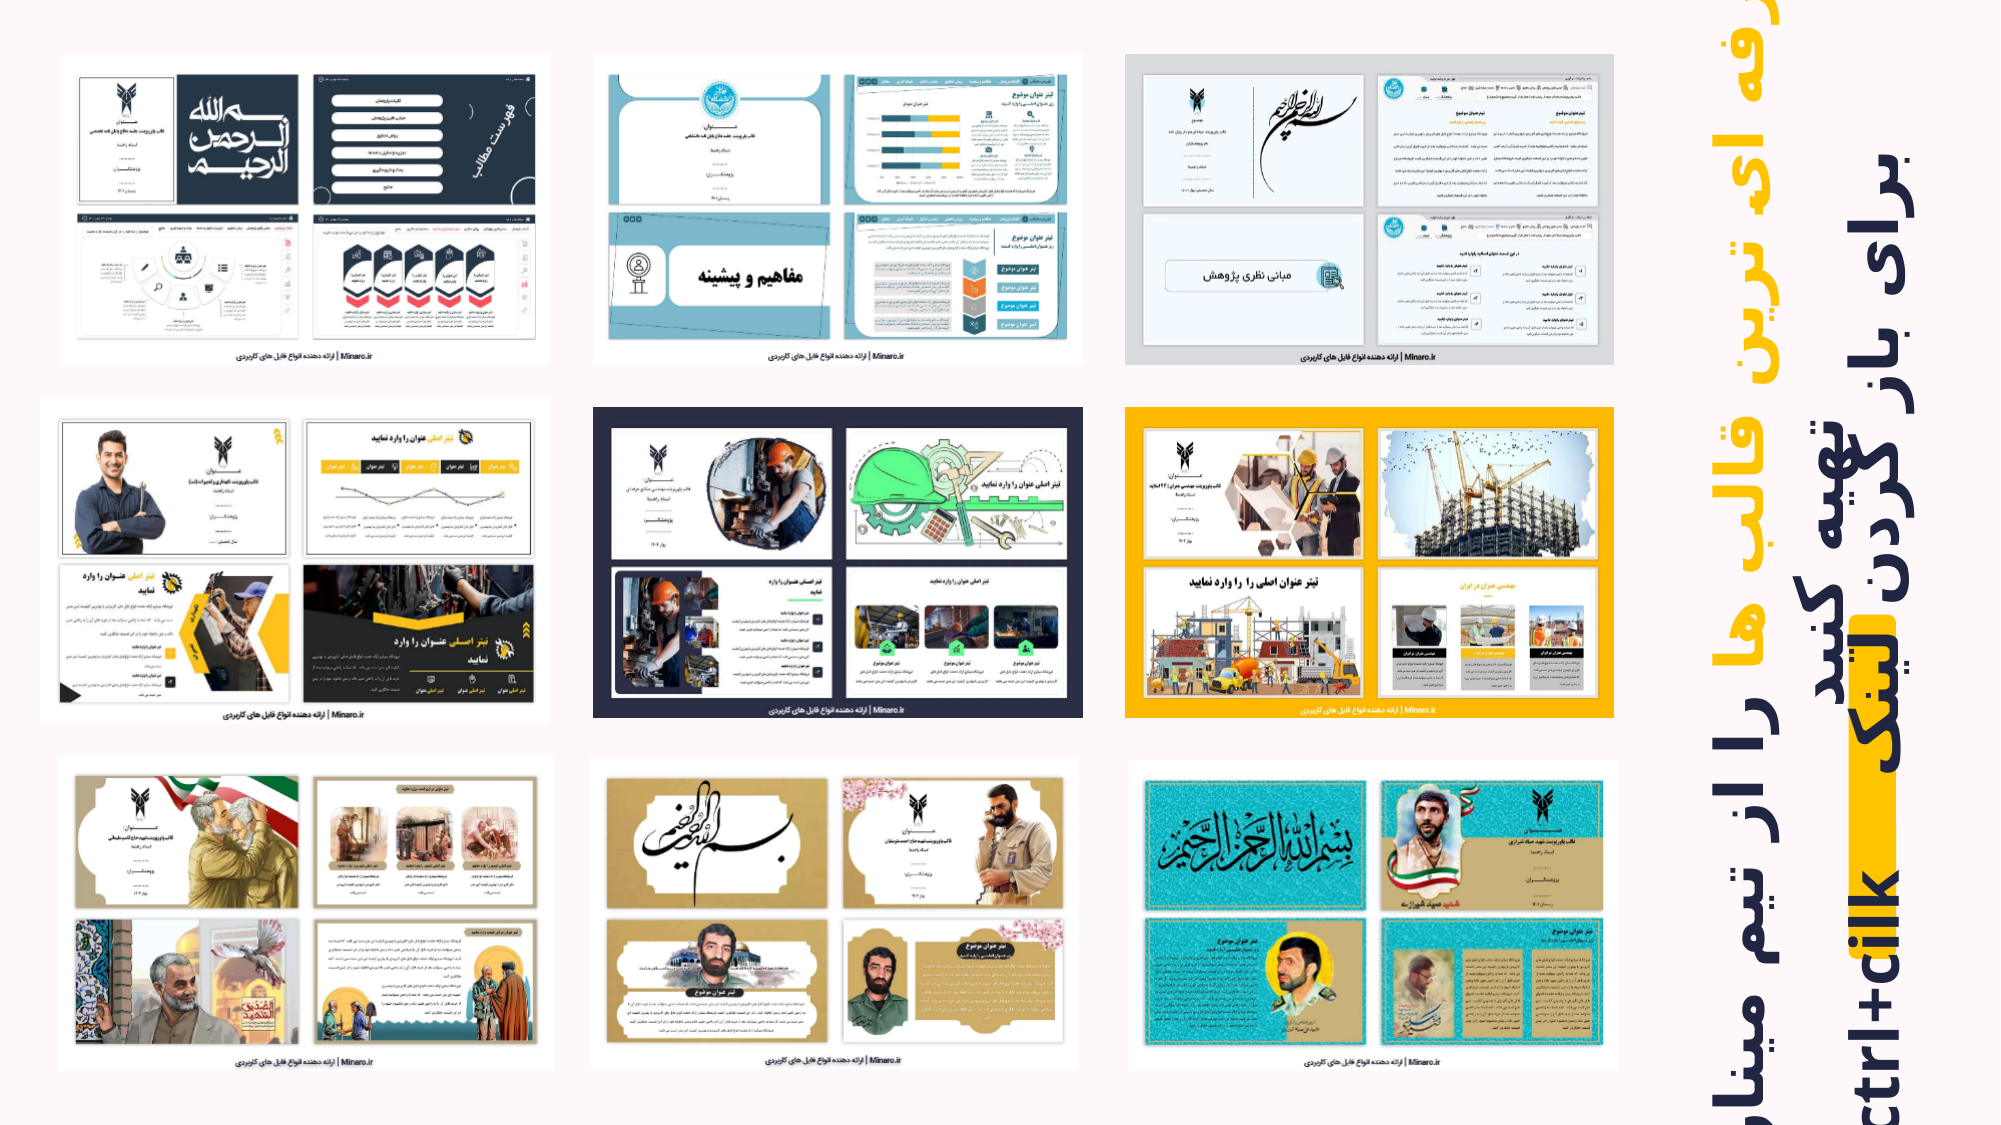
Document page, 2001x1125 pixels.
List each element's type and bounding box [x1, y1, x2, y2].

picture [40, 398, 550, 723]
picture [593, 54, 1082, 365]
picture [1129, 760, 1618, 1071]
picture [590, 758, 1079, 1069]
picture [1125, 407, 1614, 718]
picture [61, 54, 550, 365]
picture [1125, 54, 1615, 365]
picture [58, 756, 553, 1071]
picture [593, 407, 1083, 718]
